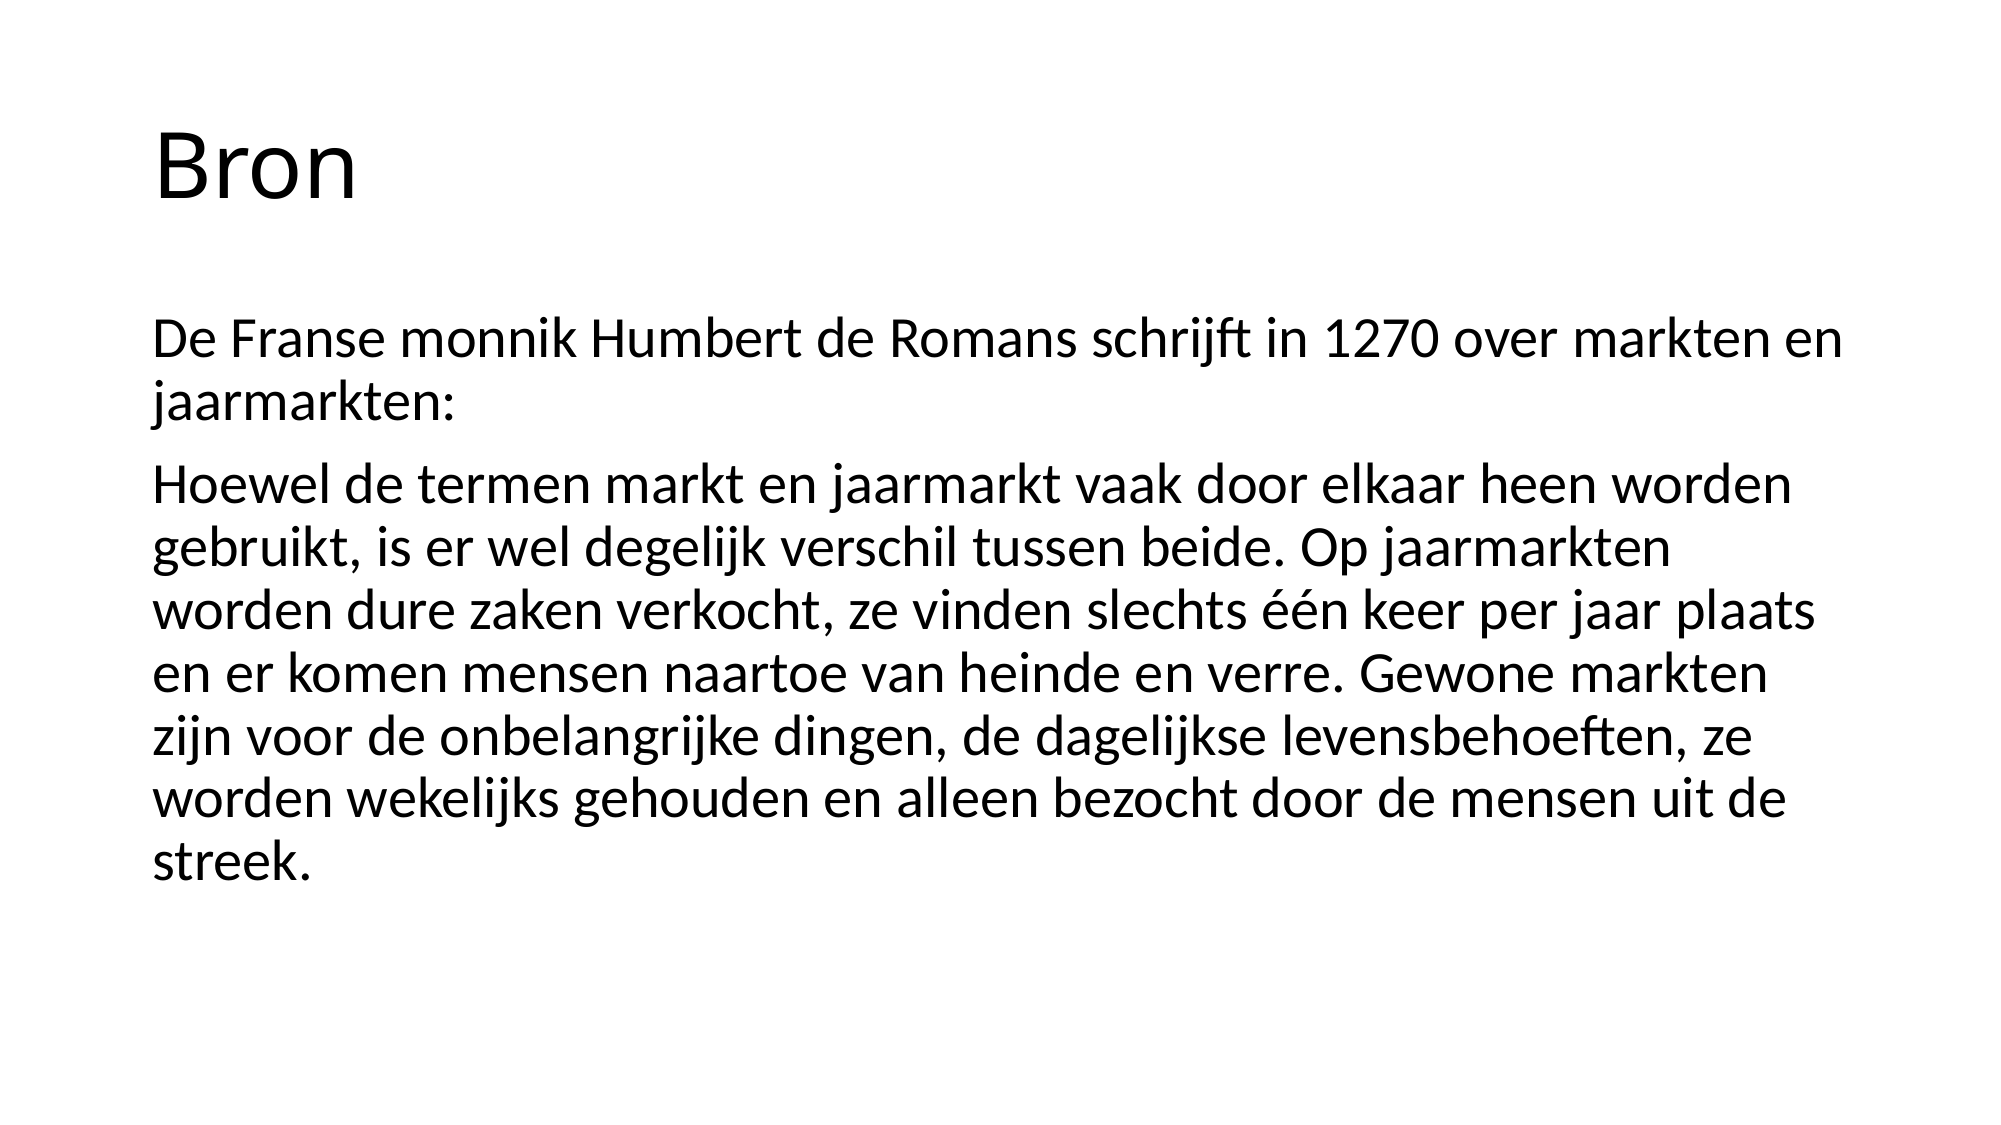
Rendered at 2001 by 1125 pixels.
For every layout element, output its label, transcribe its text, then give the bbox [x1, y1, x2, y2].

title Bron [137, 59, 1863, 278]
list De Franse monnik Humbert de Romans schrijft in 1270 over markten en jaarmarkten: Hoewel de termen markt en jaarmarkt vaak door elkaar heen worden gebruikt, is er wel degelijk verschil tussen beide. Op jaarmarkten worden dure zaken verkocht, ze vinden slechts één keer per jaar plaats en er komen mensen naartoe van heinde en verre. Gewone markten zijn voor de onbelangrijke dingen, de dagelijkse levensbehoeften, ze worden wekelijks gehouden en alleen bezocht door de mensen uit de streek. [137, 299, 1863, 1014]
